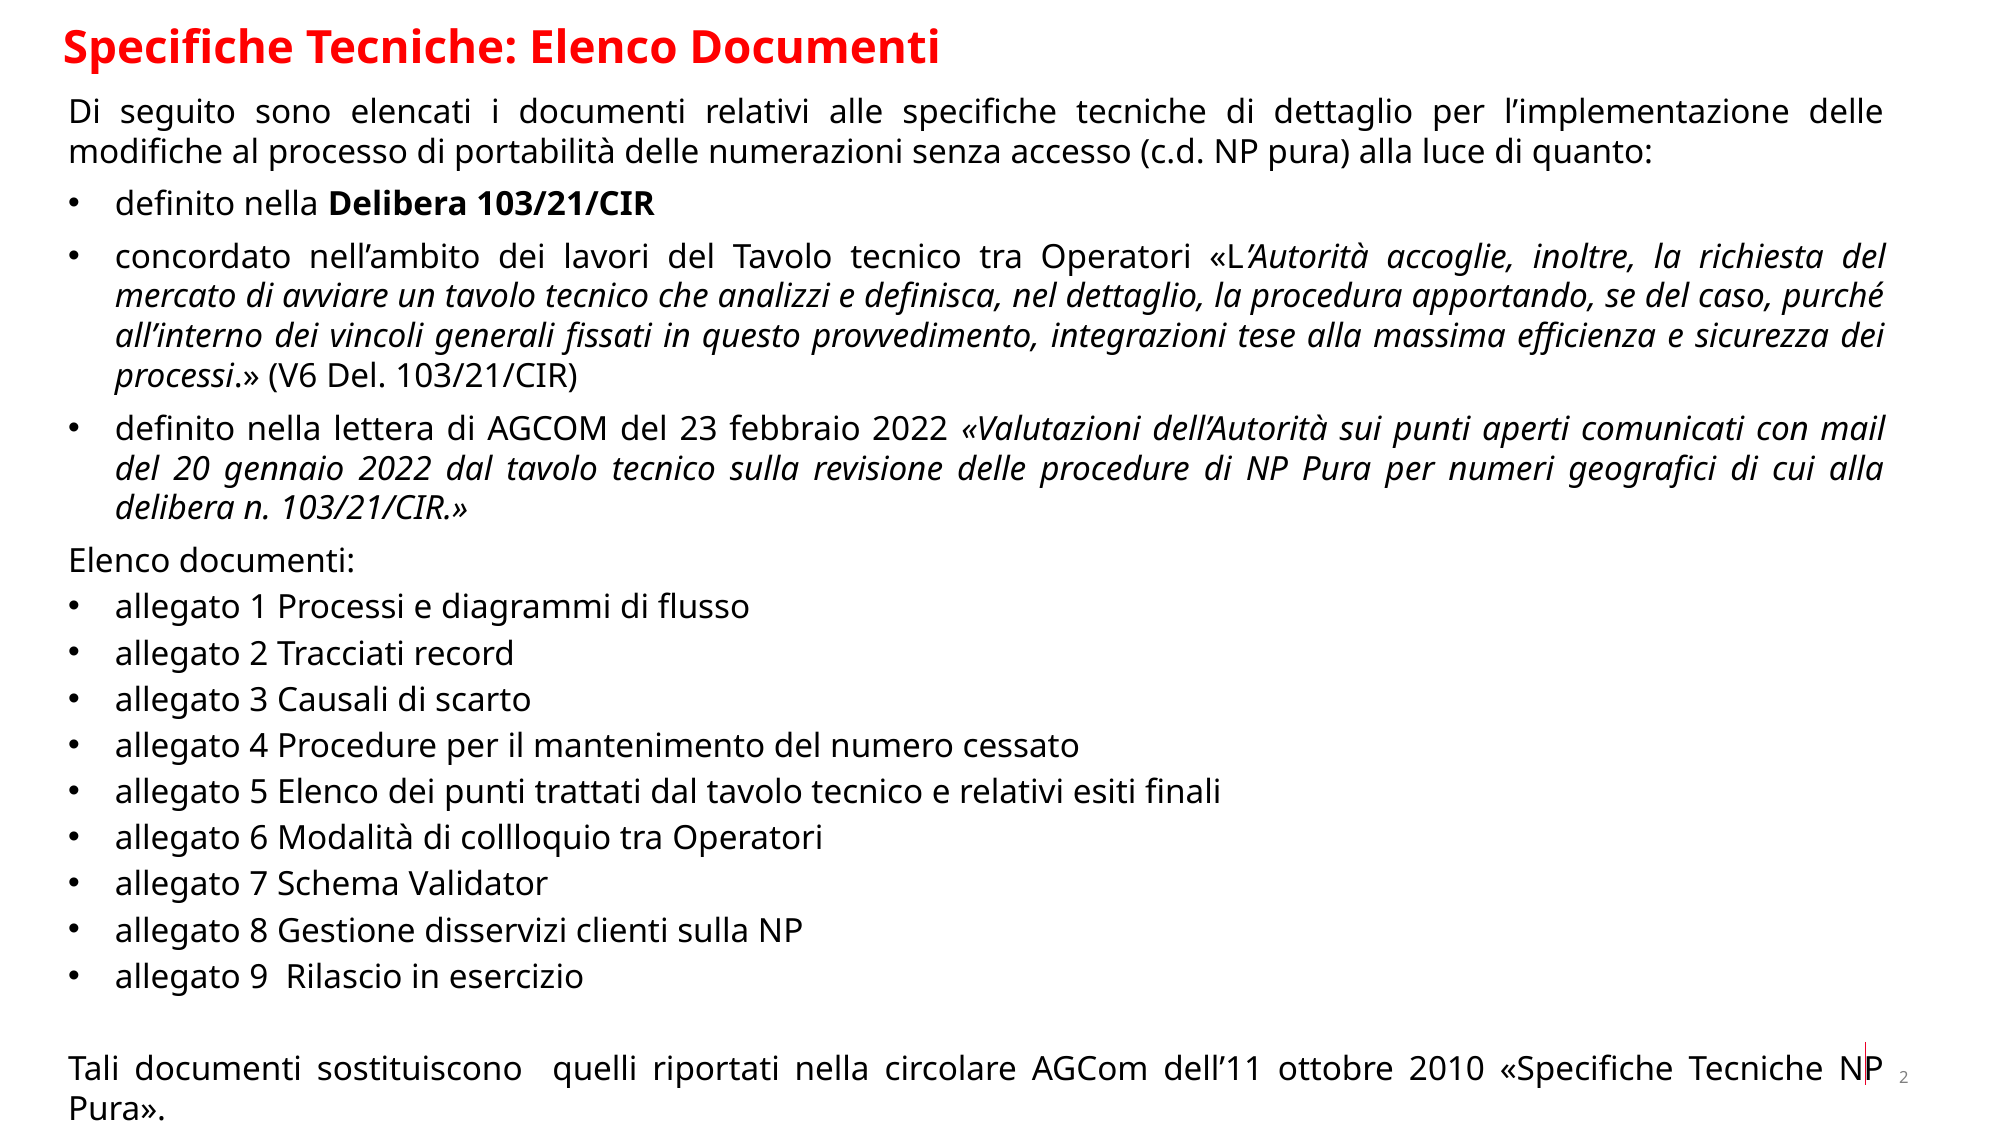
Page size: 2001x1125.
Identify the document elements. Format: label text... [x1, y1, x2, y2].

text_box [62, 70, 1912, 1031]
text_box Di seguito sono elencati i documenti relativi alle specifiche tecniche di dettaglio per l’implementazione delle modifiche al processo di portabilità delle numerazioni senza accesso (c.d. NP pura) alla luce di quanto: definito nella Delibera 103/21/CIR concordato nell’ambito dei lavori del Tavolo tecnico tra Operatori «L’Autorità accoglie, inoltre, la richiesta del mercato di avviare un tavolo tecnico che analizzi e definisca, nel dettaglio, la procedura apportando, se del caso, purché all’interno dei vincoli generali fissati in questo provvedimento, integrazioni tese alla massima efficienza e sicurezza dei processi.» (V6 Del. 103/21/CIR) definito nella lettera di AGCOM del 23 febbraio 2022 «Valutazioni dell’Autorità sui punti aperti comunicati con mail del 20 gennaio 2022 dal tavolo tecnico sulla revisione delle procedure di NP Pura per numeri geografici di cui alla delibera n. 103/21/CIR.» Elenco documenti: allegato 1 Processi e diagrammi di flusso allegato 2 Tracciati record allegato 3 Causali di scarto allegato 4 Procedure per il mantenimento del numero cessato allegato 5 Elenco dei punti trattati dal tavolo tecnico e relativi esiti finali allegato 6 Modalità di collloquio tra Operatori allegato 7 Schema Validator allegato 8 Gestione disservizi clienti sulla NP allegato 9 Rilascio in esercizio Tali documenti sostituiscono quelli riportati nella circolare AGCom dell’11 ottobre 2010 «Specifiche Tecniche NP Pura». [53, 82, 1902, 1125]
text_box Specifiche Tecniche: Elenco Documenti [62, 24, 1763, 70]
